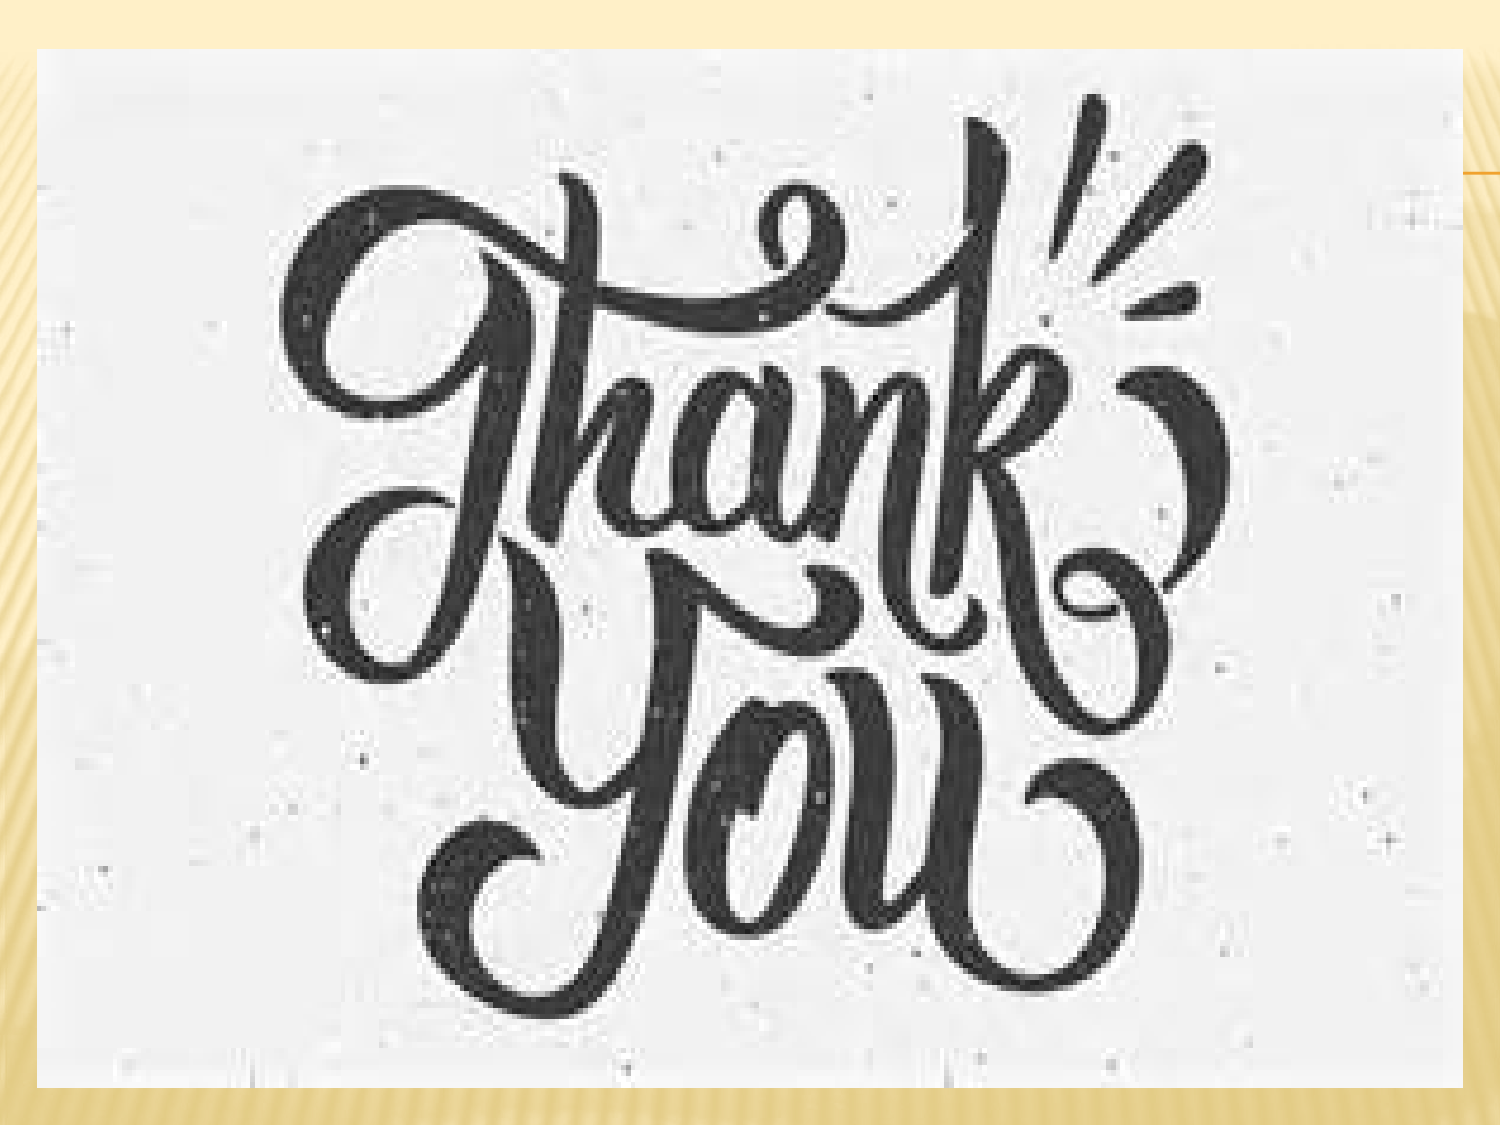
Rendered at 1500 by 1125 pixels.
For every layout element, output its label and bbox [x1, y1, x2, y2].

list [37, 49, 1463, 1088]
